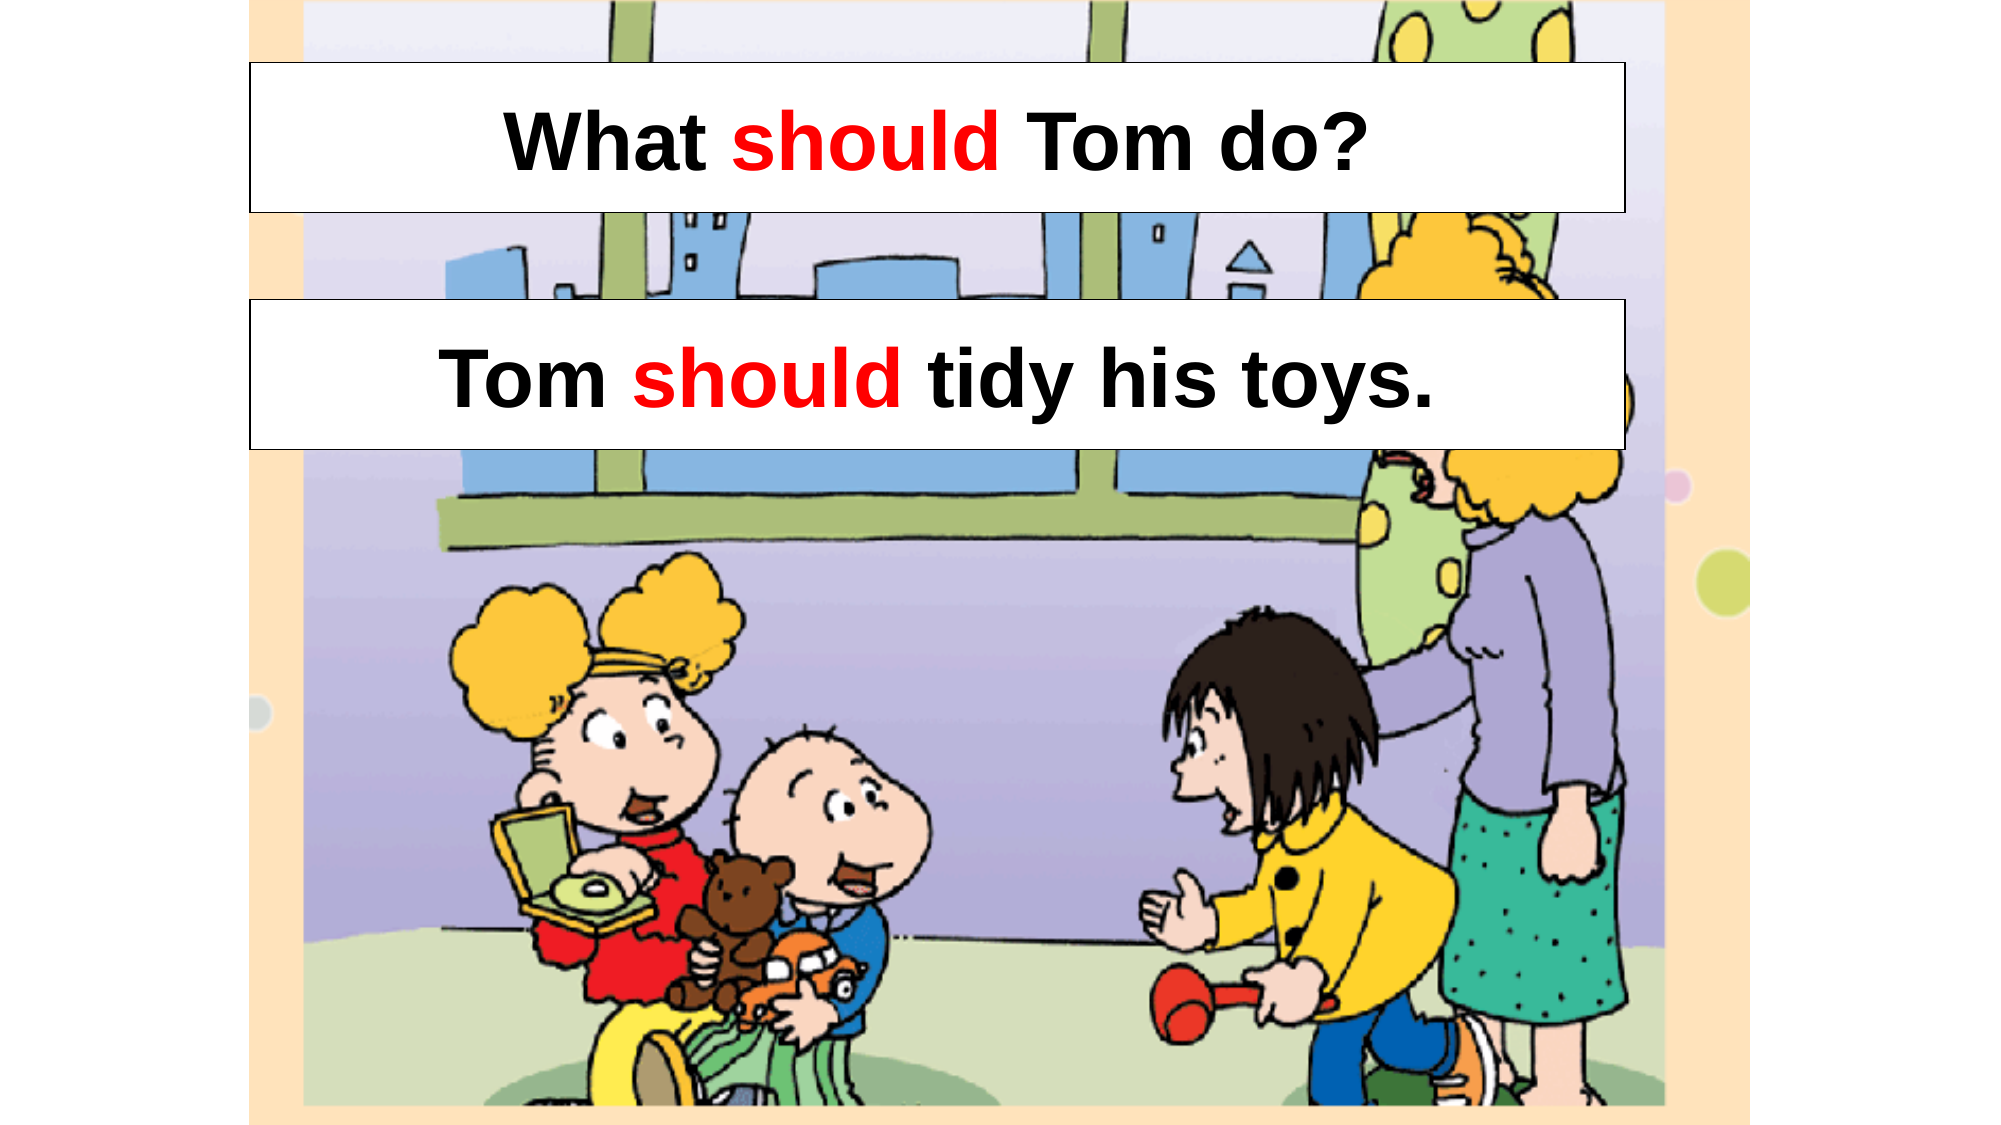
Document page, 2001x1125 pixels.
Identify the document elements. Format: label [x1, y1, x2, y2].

picture [249, 0, 1750, 1125]
